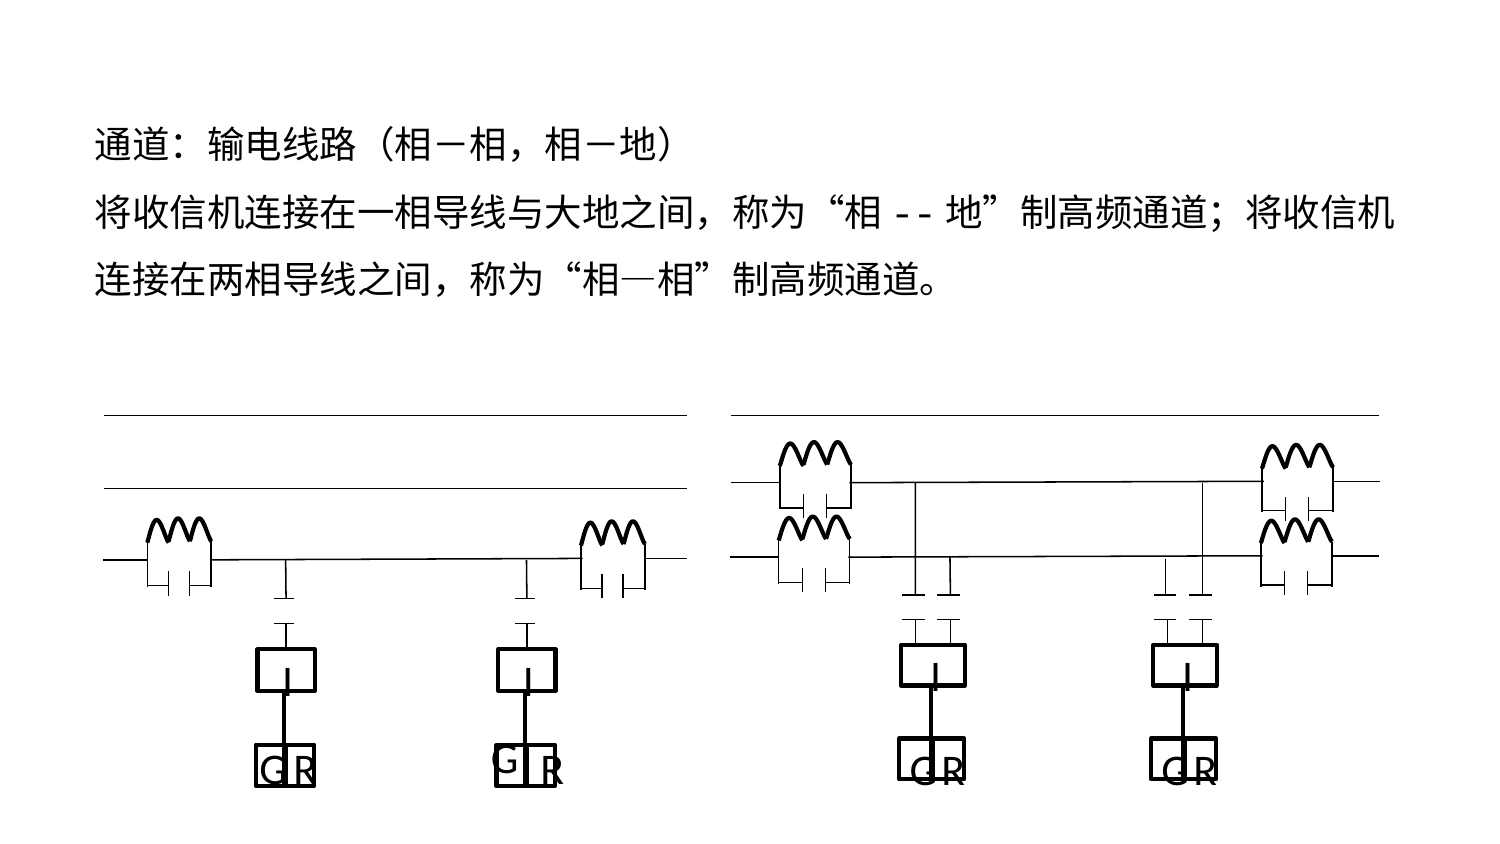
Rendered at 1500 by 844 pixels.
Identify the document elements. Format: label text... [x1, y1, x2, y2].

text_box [103, 415, 1381, 803]
text_box 通道：输电线路（相－相，相－地） 将收信机连接在一相导线与大地之间，称为“相--地”制高频通道；将收信机连接在两相导线之间，称为“相—相”制高频通道。 [79, 91, 1429, 309]
